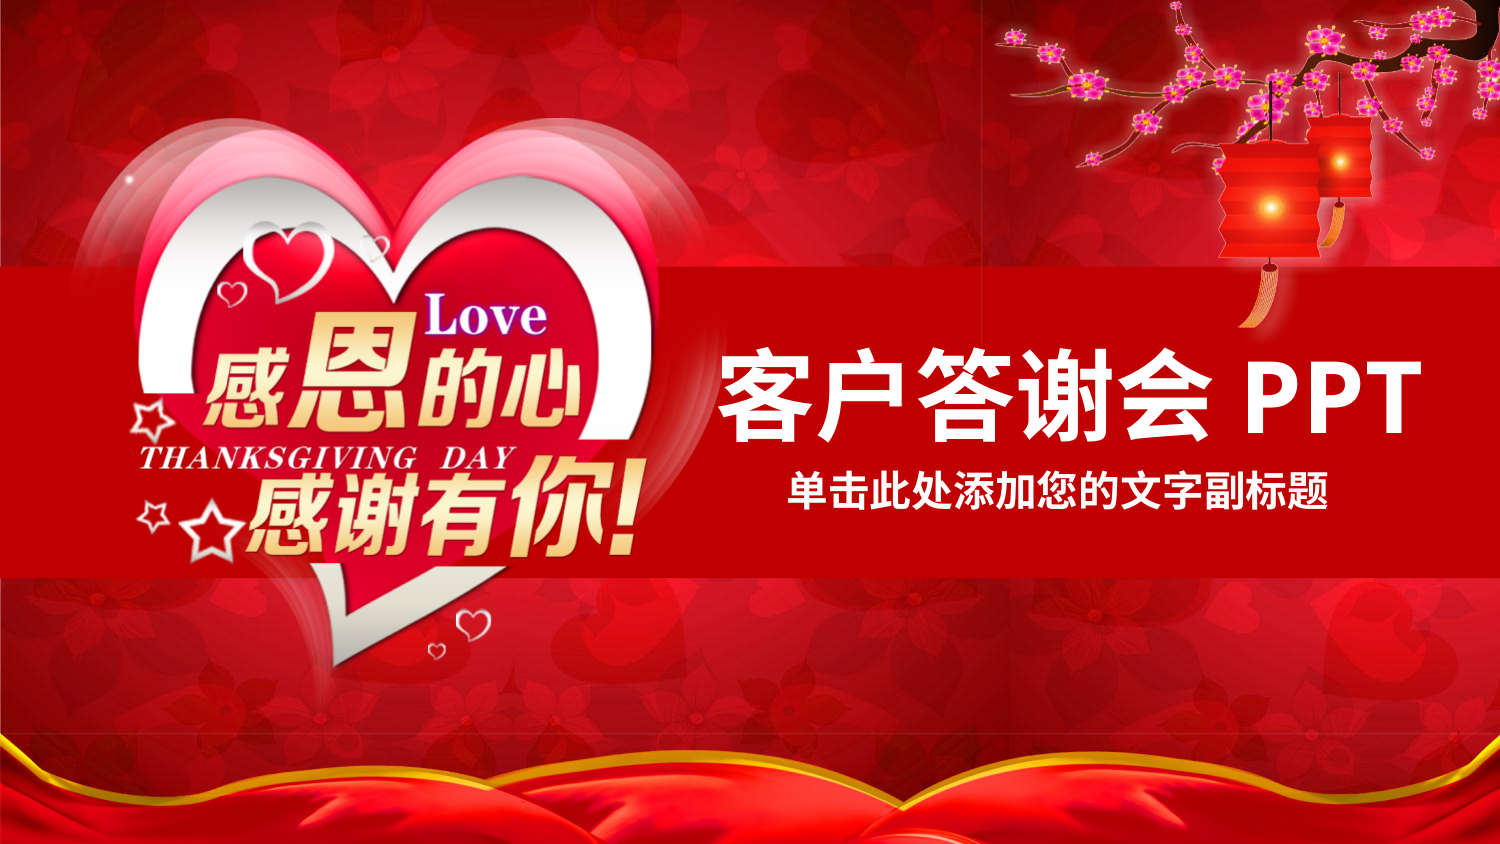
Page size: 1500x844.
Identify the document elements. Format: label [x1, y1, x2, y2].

text_box [65, 118, 730, 727]
picture [0, 0, 1500, 844]
